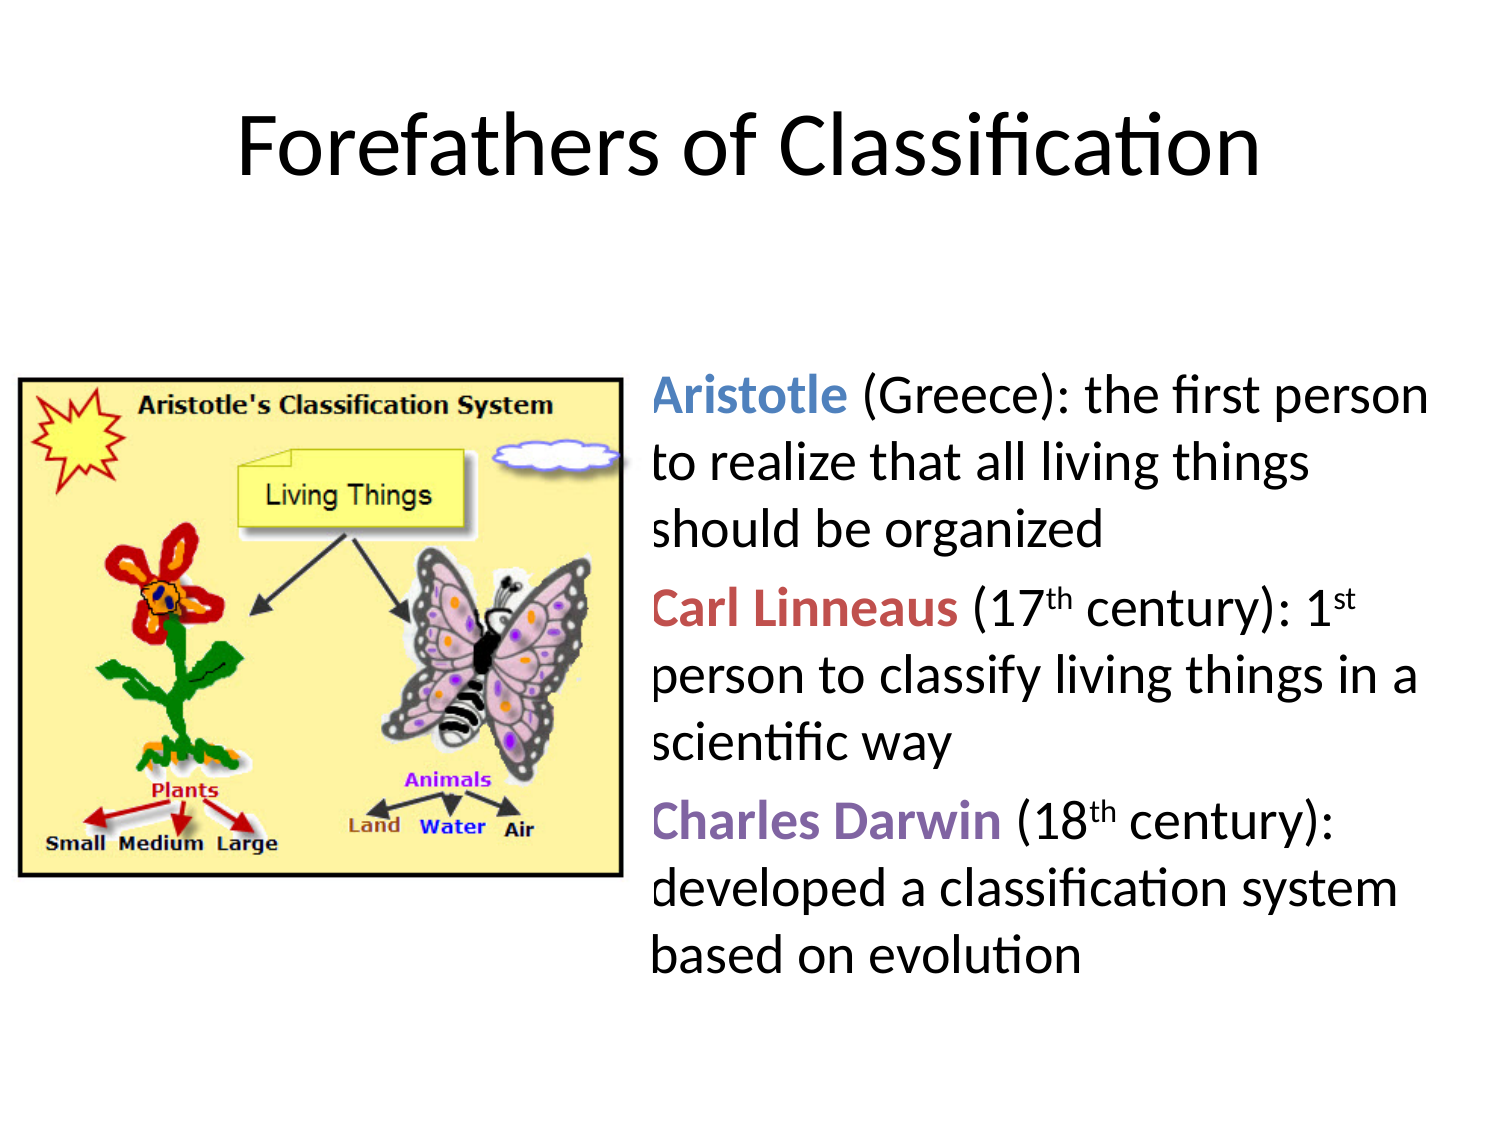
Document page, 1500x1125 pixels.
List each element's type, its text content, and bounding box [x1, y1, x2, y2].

list Aristotle (Greece): the first person to realize that all living things should be organized Carl Linneaus (17th century): 1st person to classify living things in a scientific way Charles Darwin (18th century): developed a classification system based on evolution [583, 350, 1454, 1005]
title Forefathers of Classification [75, 45, 1425, 233]
picture [0, 349, 654, 918]
